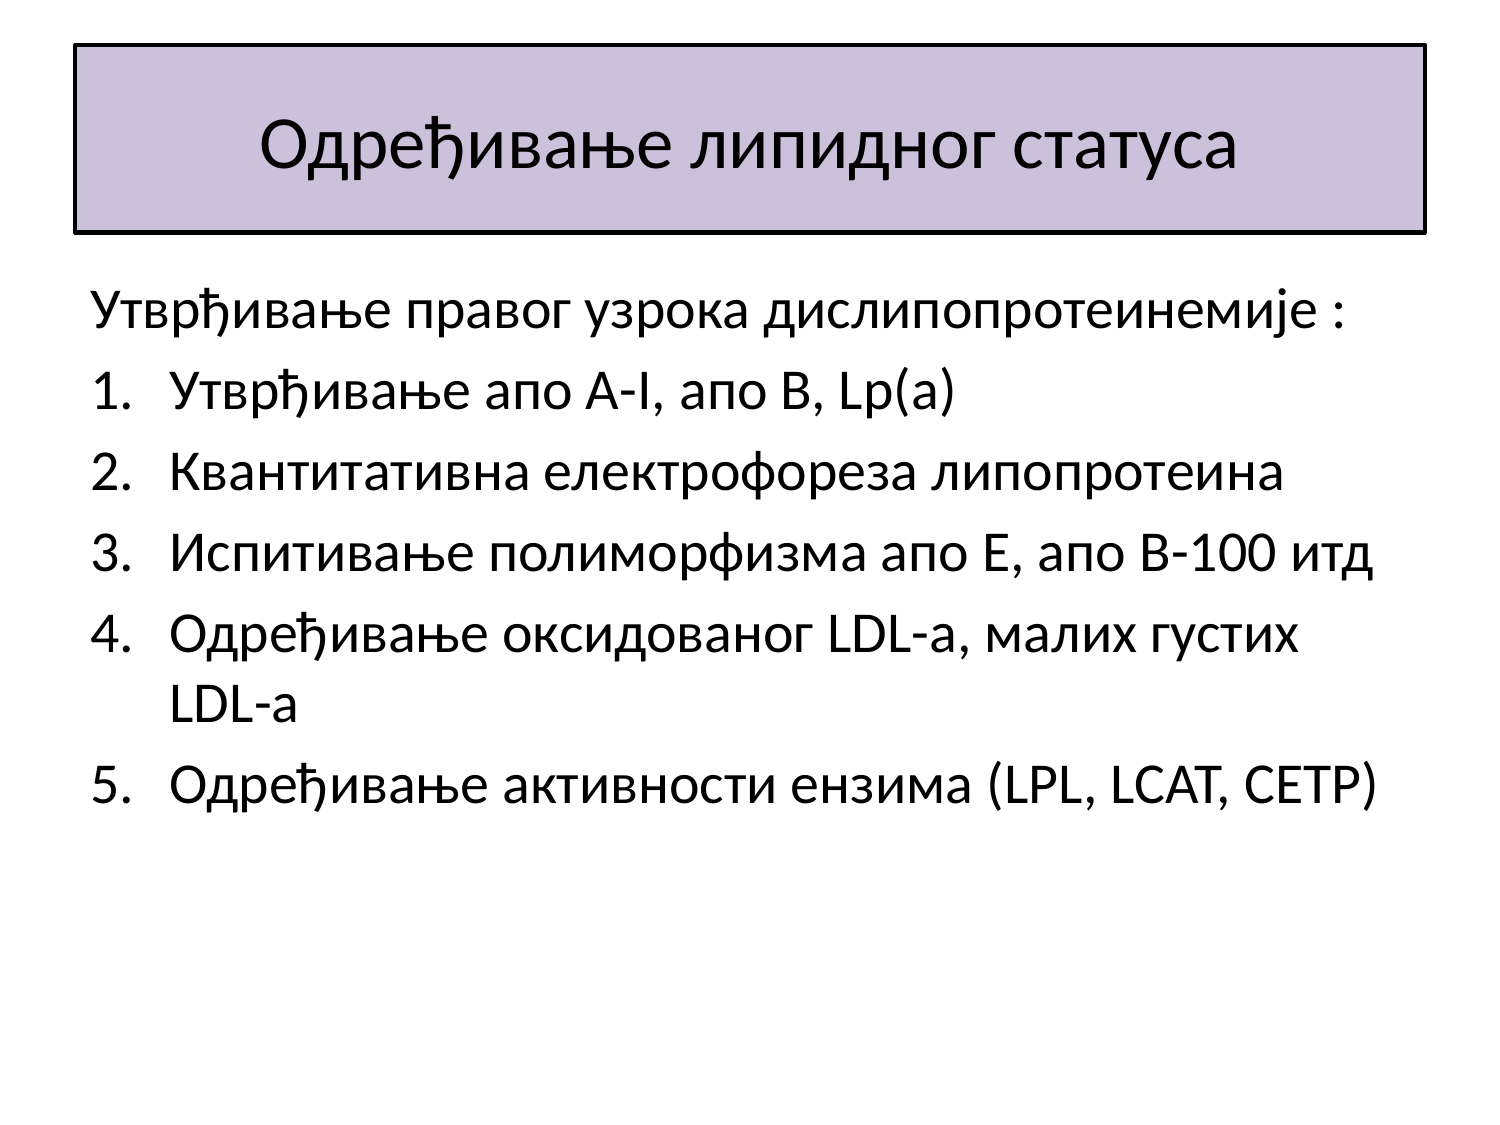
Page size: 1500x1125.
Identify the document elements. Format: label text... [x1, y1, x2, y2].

list Утврђивање правог узрока дислипопротеинемије : Утврђивање апо А-I, апо B, Lp(a) Квантитативна електрофореза липопротеина Испитивање полиморфизма апо Е, апо B-100 итд Одређивање оксидованог LDL-a, малих густих LDL-a Одређивање активности ензима (LPL, LCAT, CETP) [75, 262, 1425, 1005]
title Одређивање липидног статуса [73, 43, 1427, 235]
